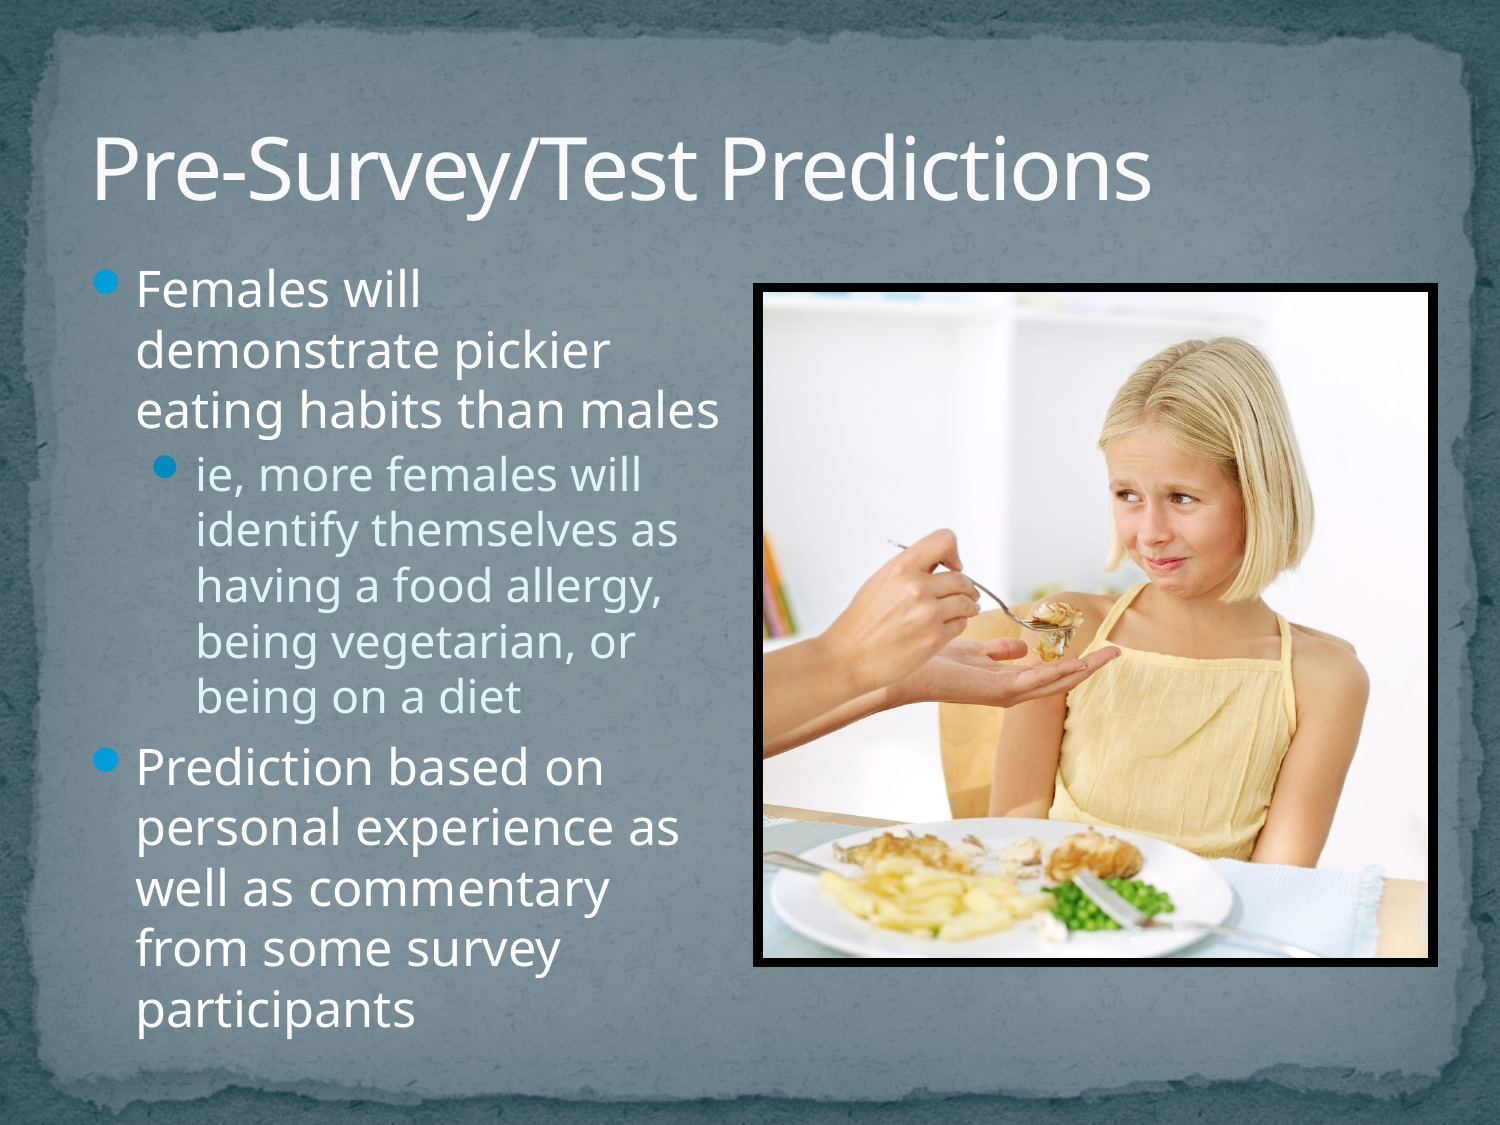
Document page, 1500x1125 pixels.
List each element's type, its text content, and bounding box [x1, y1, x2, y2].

title Pre-Survey/Test Predictions [74, 24, 1425, 225]
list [765, 294, 1428, 957]
list Females will demonstrate pickier eating habits than males ie, more females will identify themselves as having a food allergy, being vegetarian, or being on a diet Prediction based on personal experience as well as commentary from some survey participants [75, 249, 741, 1063]
